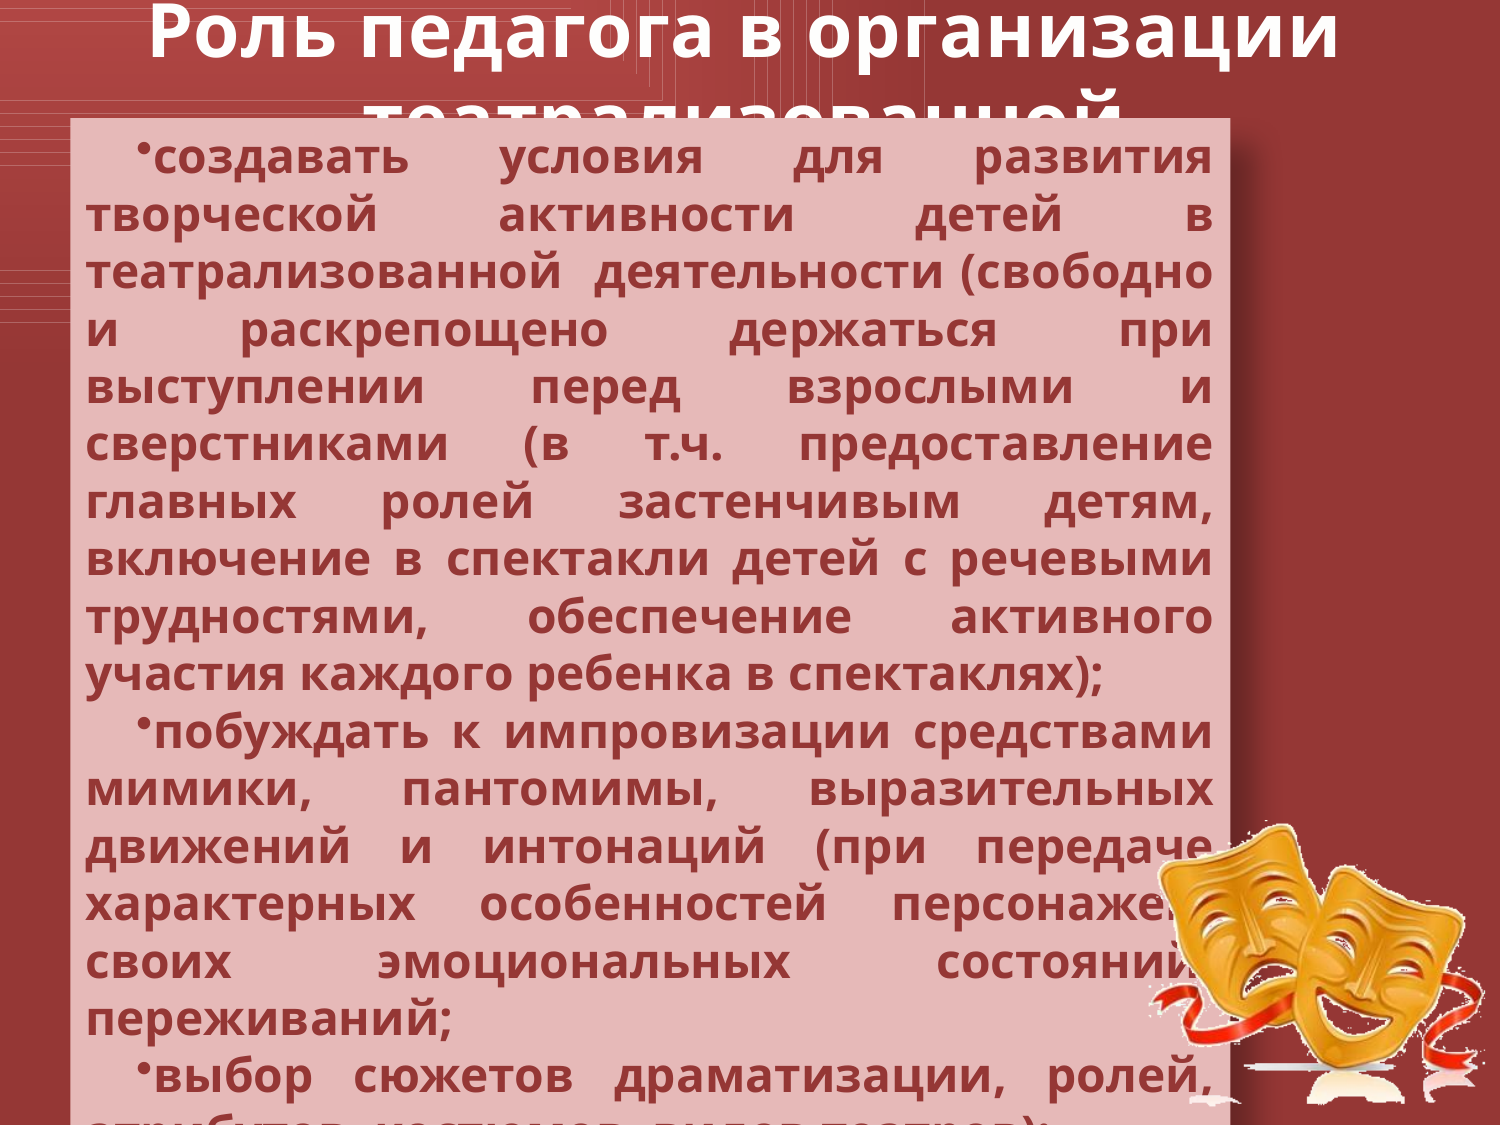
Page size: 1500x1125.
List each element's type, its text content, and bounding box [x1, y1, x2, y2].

picture [1129, 820, 1500, 1125]
title Роль педагога в организации театрализованной деятельности в ДОУ: [70, 23, 1421, 211]
text_box создавать условия для развития творческой активности детей в театрализованной деятельности (свободно и раскрепощено держаться при выступлении перед взрослыми и сверстниками (в т.ч. предоставление главных ролей застенчивым детям, включение в спектакли детей с речевыми трудностями, обеспечение активного участия каждого ребенка в спектаклях); побуждать к импровизации средствами мимики, пантомимы, выразительных движений и интонаций (при передаче характерных особенностей персонажей, своих эмоциональных состояний, переживаний; выбор сюжетов драматизации, ролей, атрибутов, костюмов, видов театров); [70, 118, 1231, 1125]
